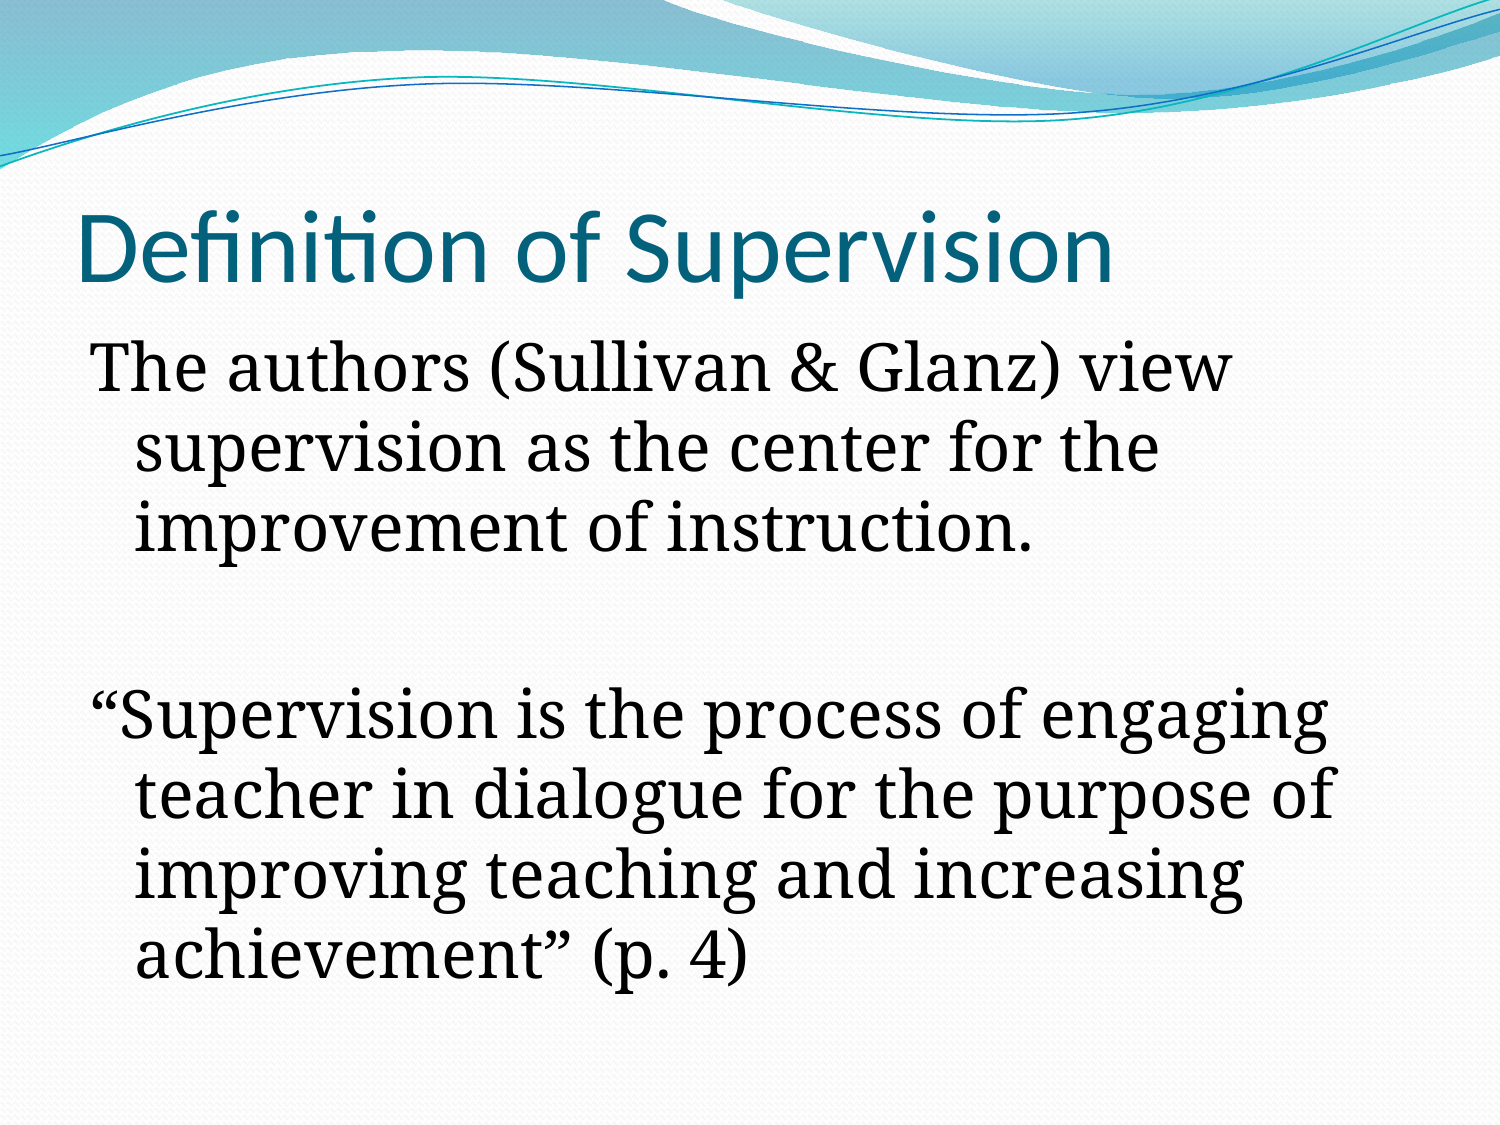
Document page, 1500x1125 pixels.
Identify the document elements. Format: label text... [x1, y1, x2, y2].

title Definition of Supervision [75, 115, 1425, 303]
list The authors (Sullivan & Glanz) view supervision as the center for the improvement of instruction. “Supervision is the process of engaging teacher in dialogue for the purpose of improving teaching and increasing achievement” (p. 4) [75, 317, 1425, 1038]
